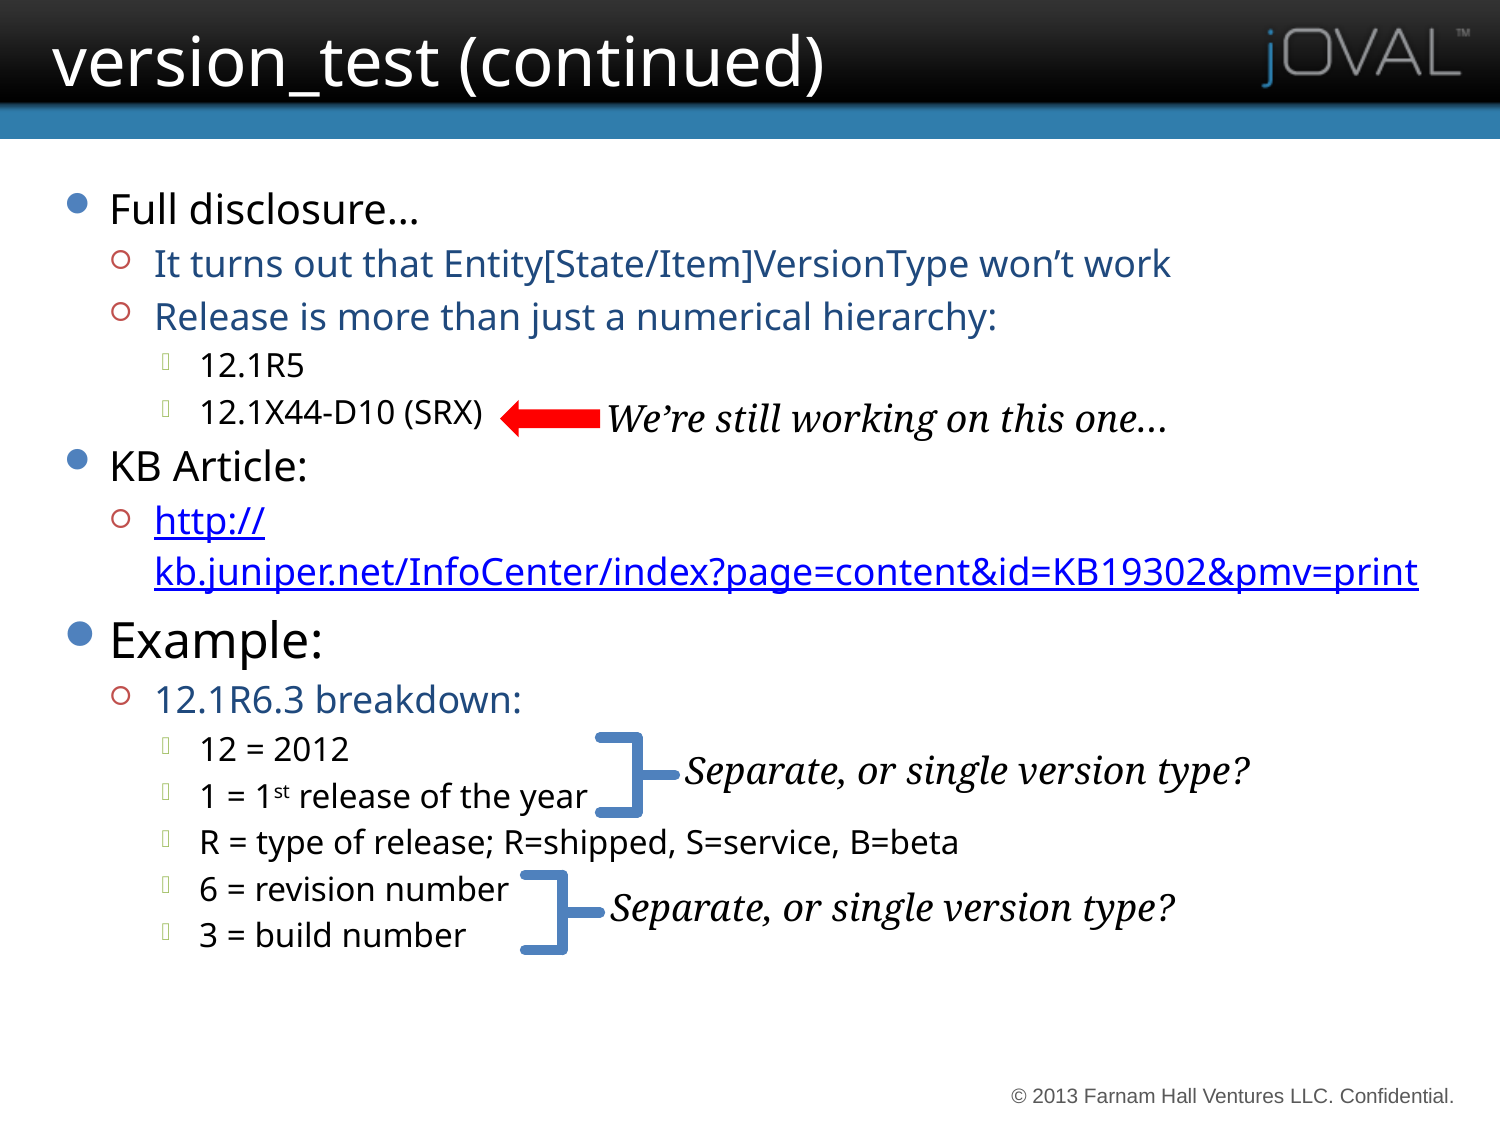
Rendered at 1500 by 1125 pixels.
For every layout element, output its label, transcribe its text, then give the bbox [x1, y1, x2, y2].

text_box Separate, or single version type? [595, 876, 1190, 937]
picture [0, 0, 1500, 139]
footer © 2013 Farnam Hall Ventures LLC. Confidential. [75, 1074, 1475, 1113]
text_box Separate, or single version type? [670, 739, 1265, 800]
list Full disclosure… It turns out that Entity[State/Item]VersionType won’t work Release is more than just a numerical hierarchy: 12.1R5 12.1X44-D10 (SRX) KB Article: http://kb.juniper.net/InfoCenter/index?page=content&id=KB19302&pmv=print Example: 12.1R6.3 breakdown: 12 = 2012 1 = 1st release of the year R = type of release; R=shipped, S=service, B=beta 6 = revision number 3 = build number [49, 175, 1445, 1000]
text_box [499, 399, 590, 438]
text_box We’re still working on this one… [590, 387, 1185, 448]
